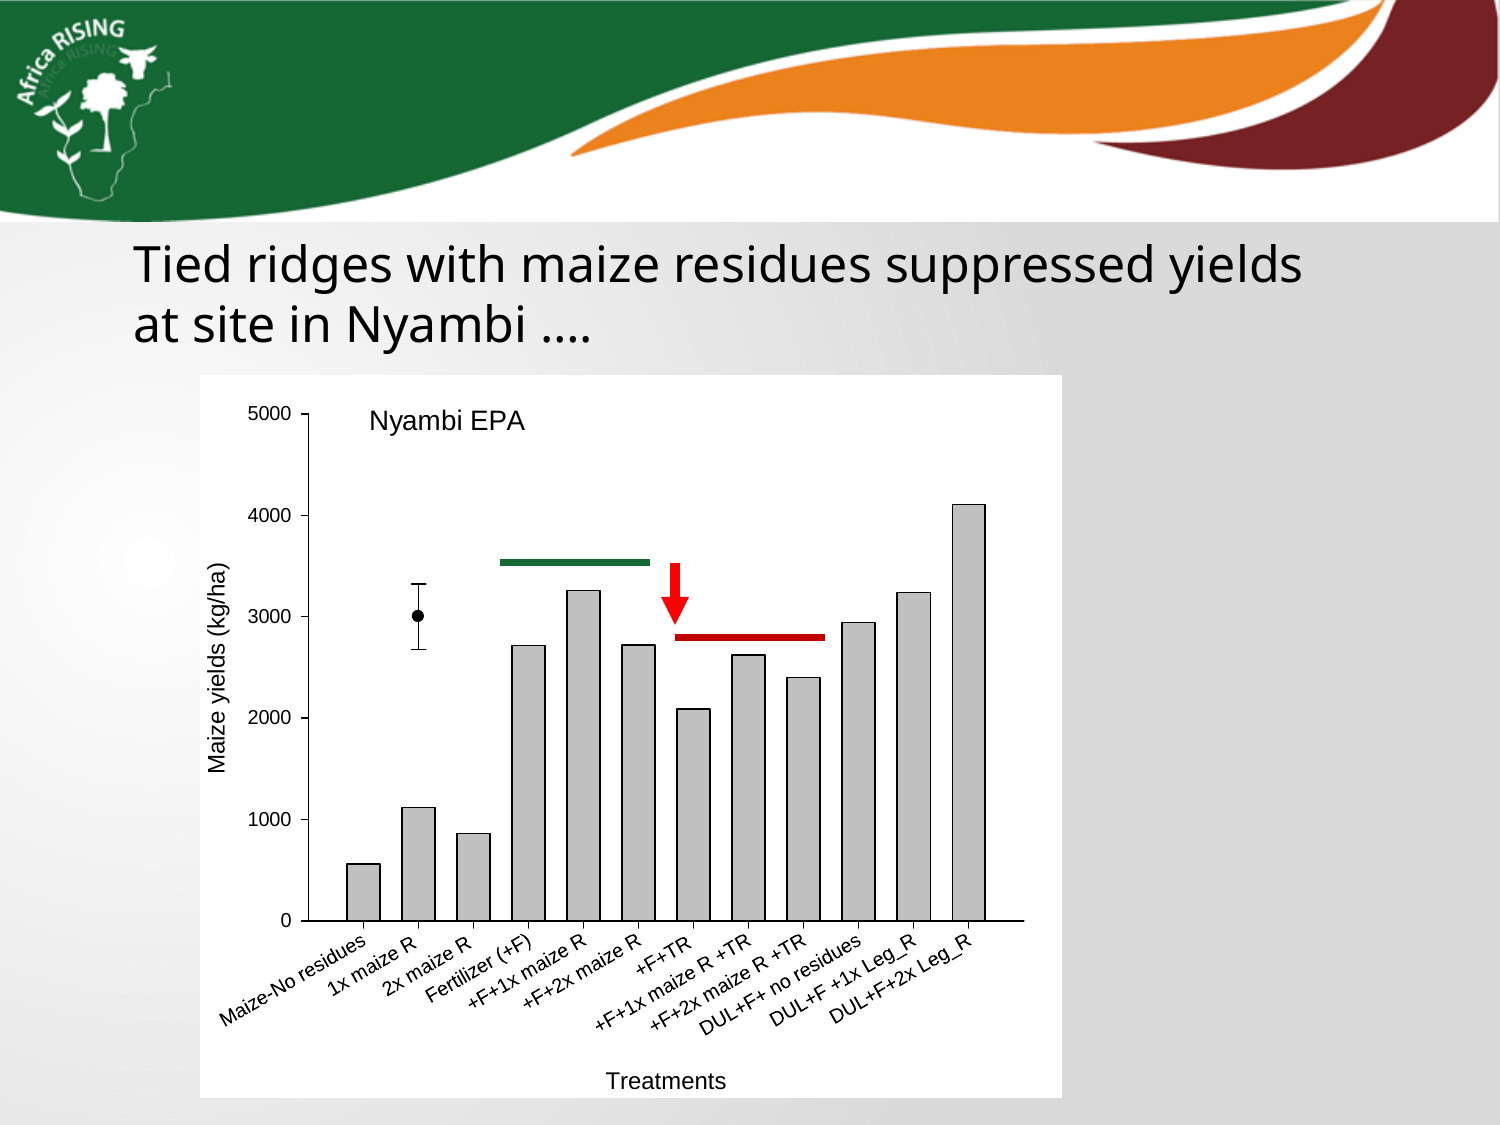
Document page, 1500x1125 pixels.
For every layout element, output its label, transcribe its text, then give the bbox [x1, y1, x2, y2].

picture [0, 0, 1499, 222]
picture [199, 374, 1063, 1098]
list Tied ridges with maize residues suppressed yields at site in Nyambi …. [99, 224, 1375, 363]
